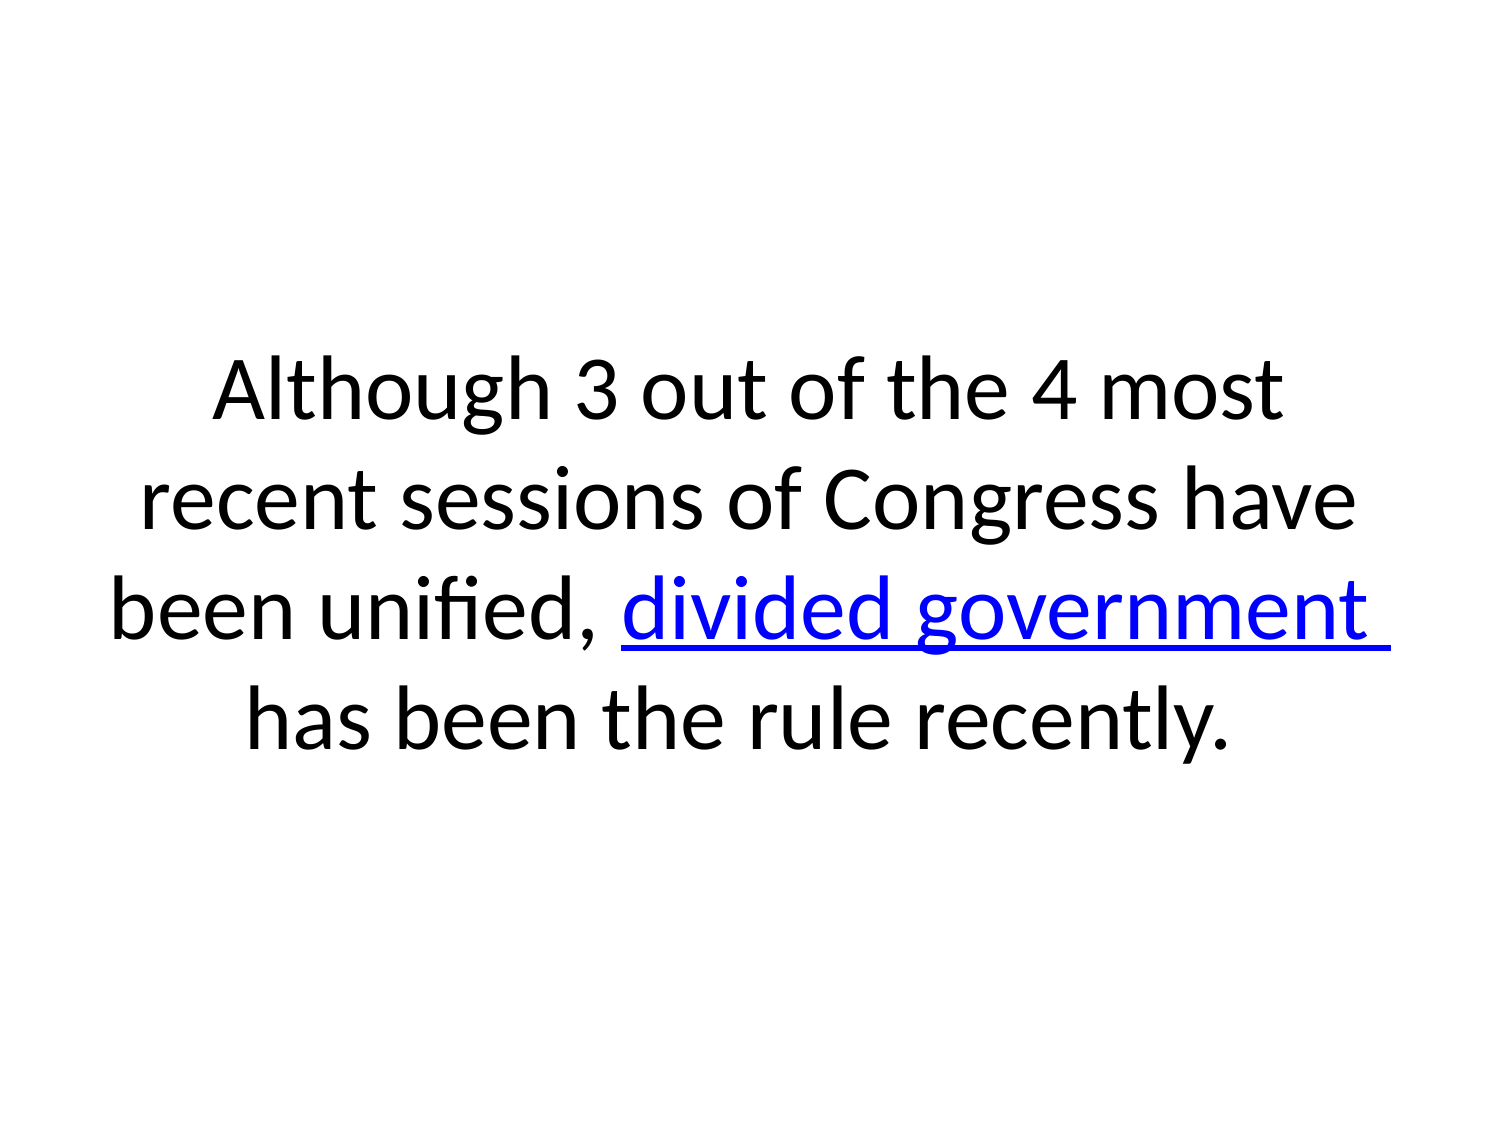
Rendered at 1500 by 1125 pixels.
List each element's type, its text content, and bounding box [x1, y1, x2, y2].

title Although 3 out of the 4 most recent sessions of Congress have been unified, divided government has been the rule recently. [74, 44, 1426, 1051]
